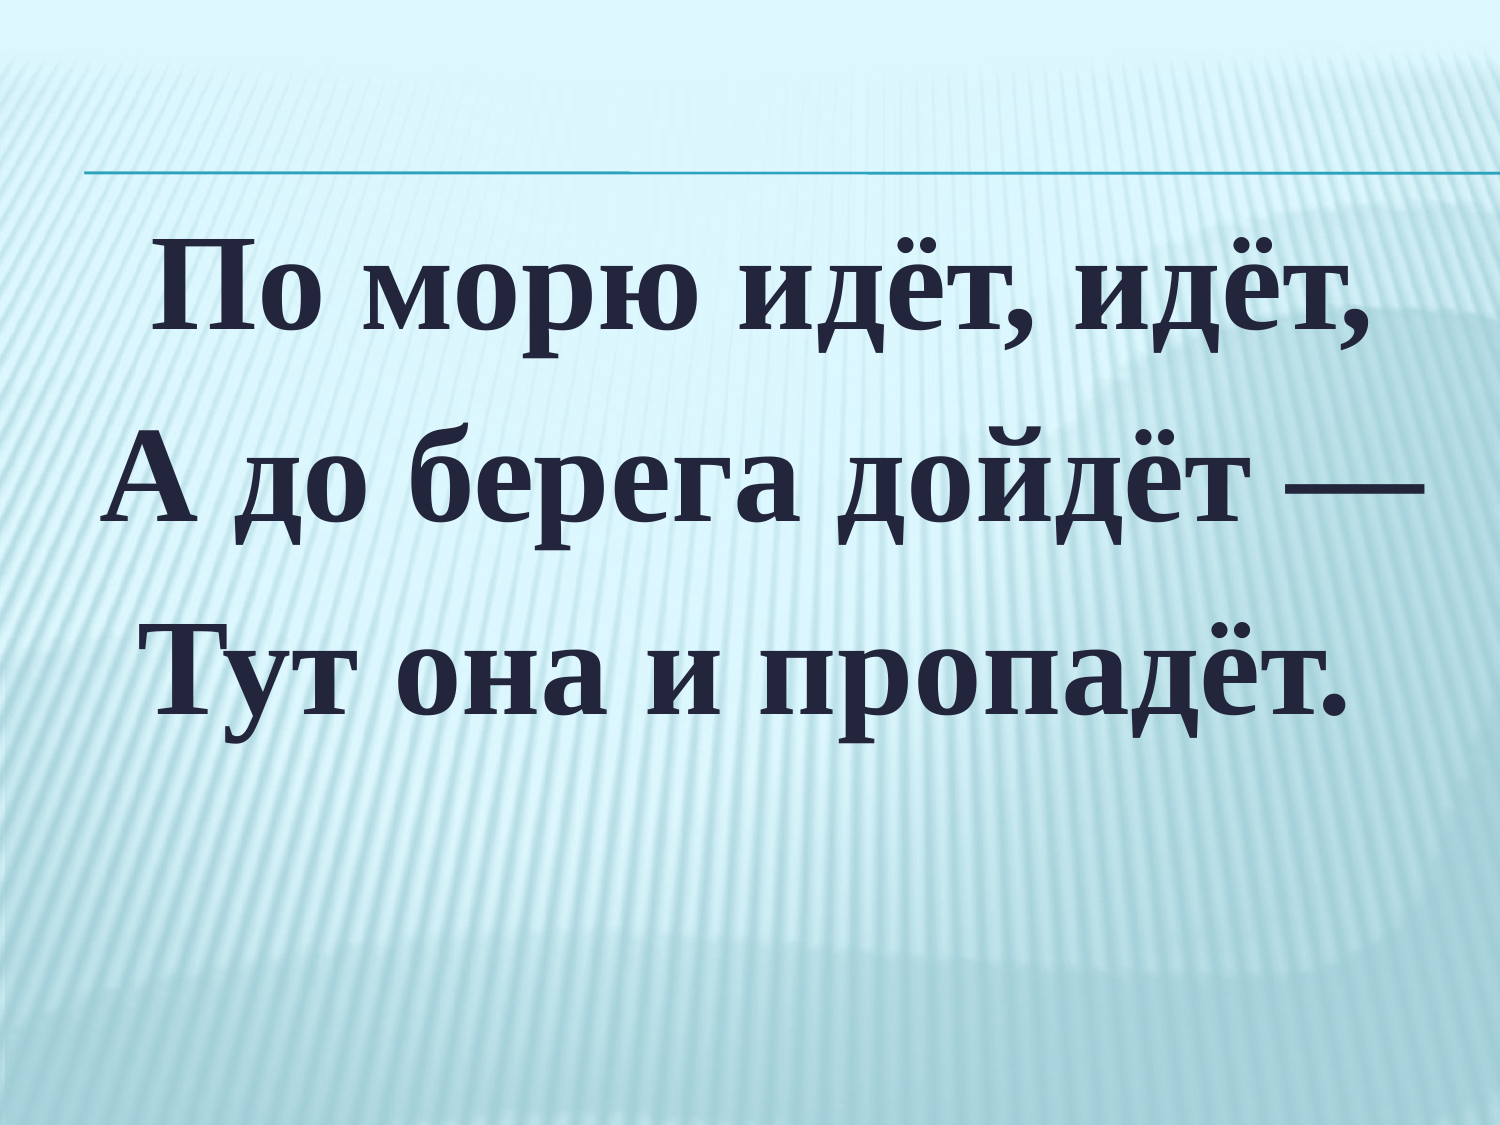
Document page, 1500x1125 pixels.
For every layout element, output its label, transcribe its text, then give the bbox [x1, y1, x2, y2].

list По морю идёт, идёт, А до берега дойдёт — Тут она и пропадёт. [50, 184, 1475, 998]
